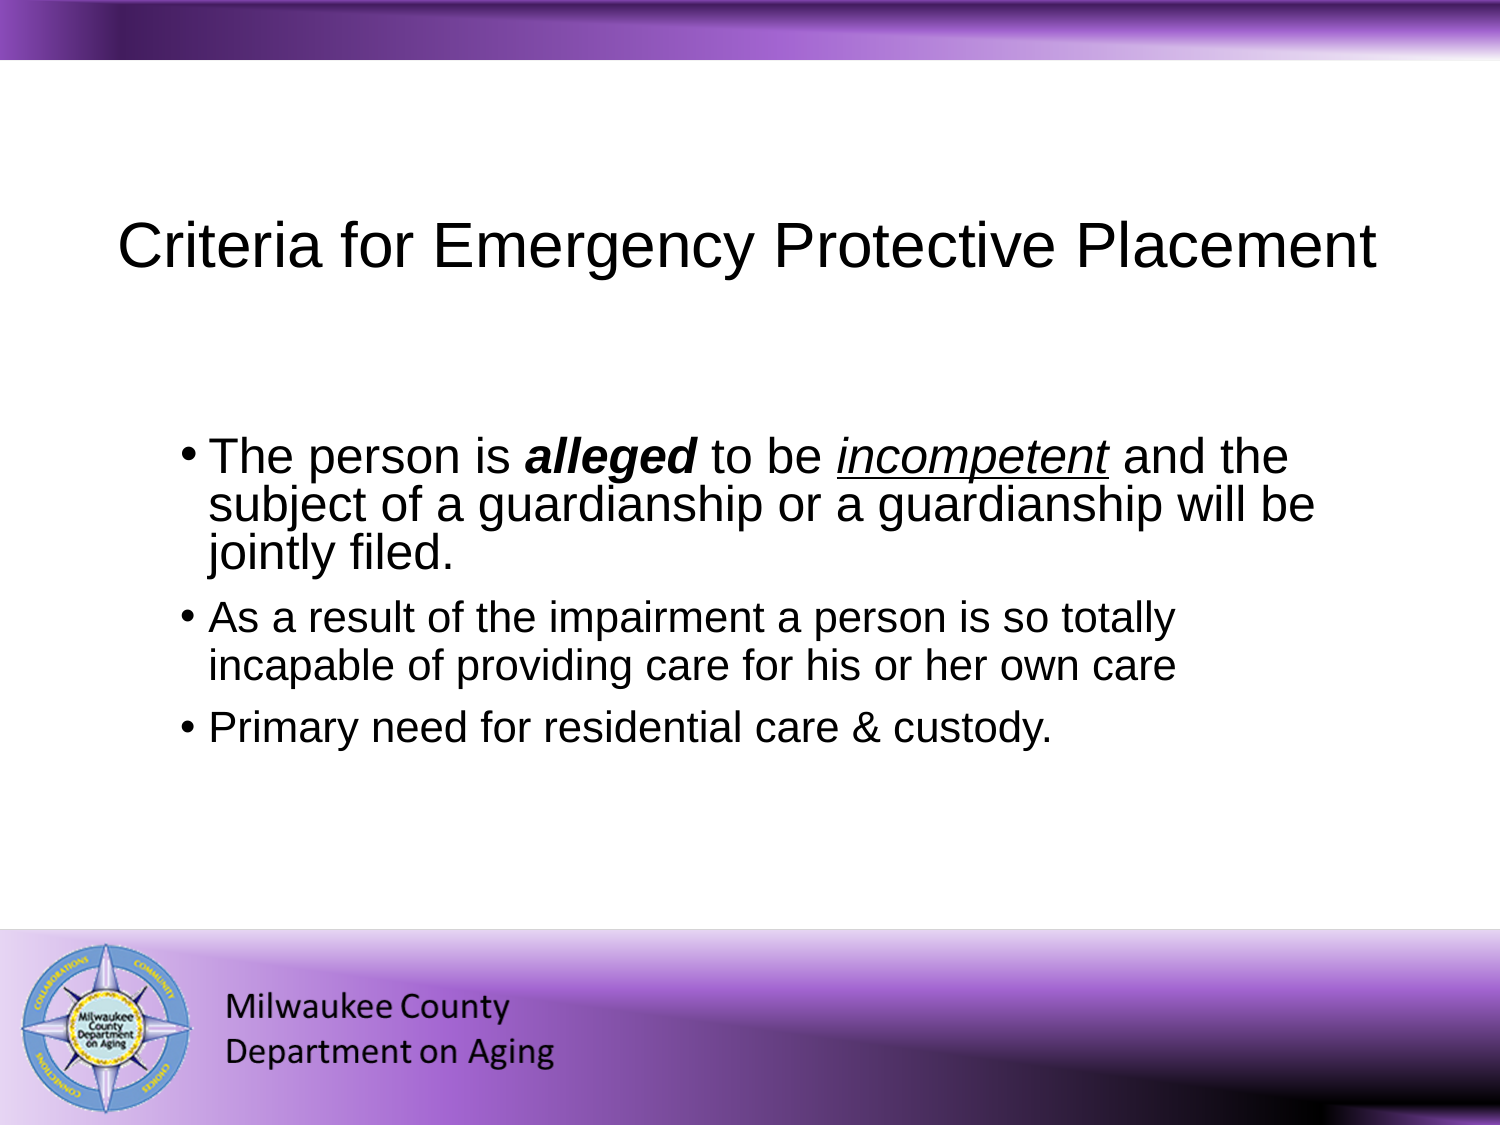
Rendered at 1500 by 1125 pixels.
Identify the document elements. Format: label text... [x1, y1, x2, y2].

list The person is alleged to be incompetent and the subject of a guardianship or a guardianship will be jointly filed. As a result of the impairment a person is so totally incapable of providing care for his or her own care Primary need for residential care & custody. [165, 427, 1341, 1098]
picture [0, 0, 1500, 1125]
title Criteria for Emergency Protective Placement [102, 181, 1402, 312]
